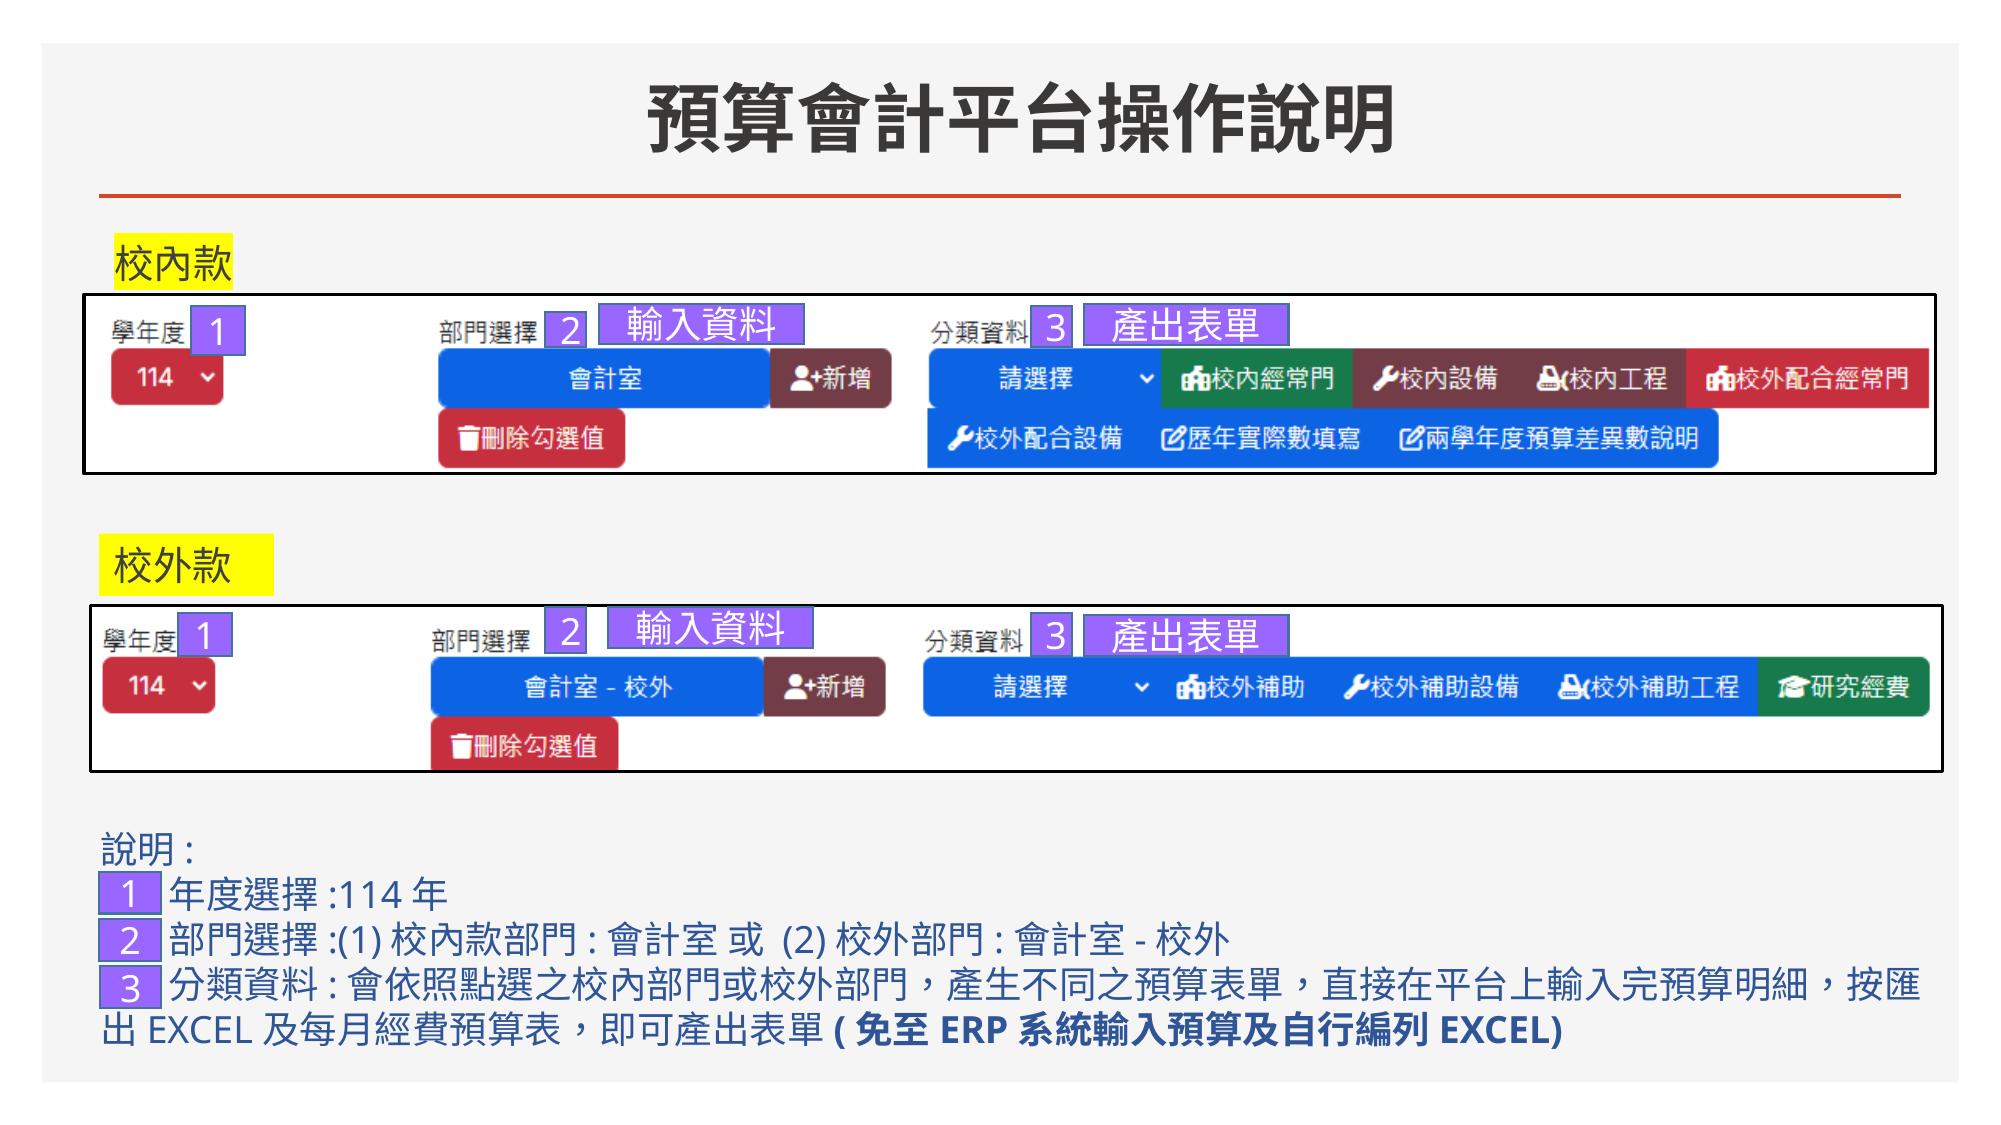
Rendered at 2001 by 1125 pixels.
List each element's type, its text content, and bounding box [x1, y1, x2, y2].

text_box 說明: 年度選擇:114年 部門選擇:(1)校內款部門:會計室 或 (2)校外部門:會計室-校外 分類資料:會依照點選之校內部門或校外部門，產生不同之預算表單，直接在平台上輸入完預算明細，按匯出EXCEL及每月經費預算表，即可產出表單(免至ERP系統輸入預算及自行編列EXCEL) [85, 818, 1941, 1059]
text_box 1 [98, 871, 162, 915]
text_box 3 [99, 965, 162, 1009]
picture [92, 606, 1941, 770]
text_box 2 [98, 918, 162, 962]
title 預算會計平台操作說明 [631, 63, 1760, 169]
list 校內款 [99, 207, 274, 293]
picture [85, 295, 1934, 473]
text_box 校外款 [99, 533, 274, 596]
